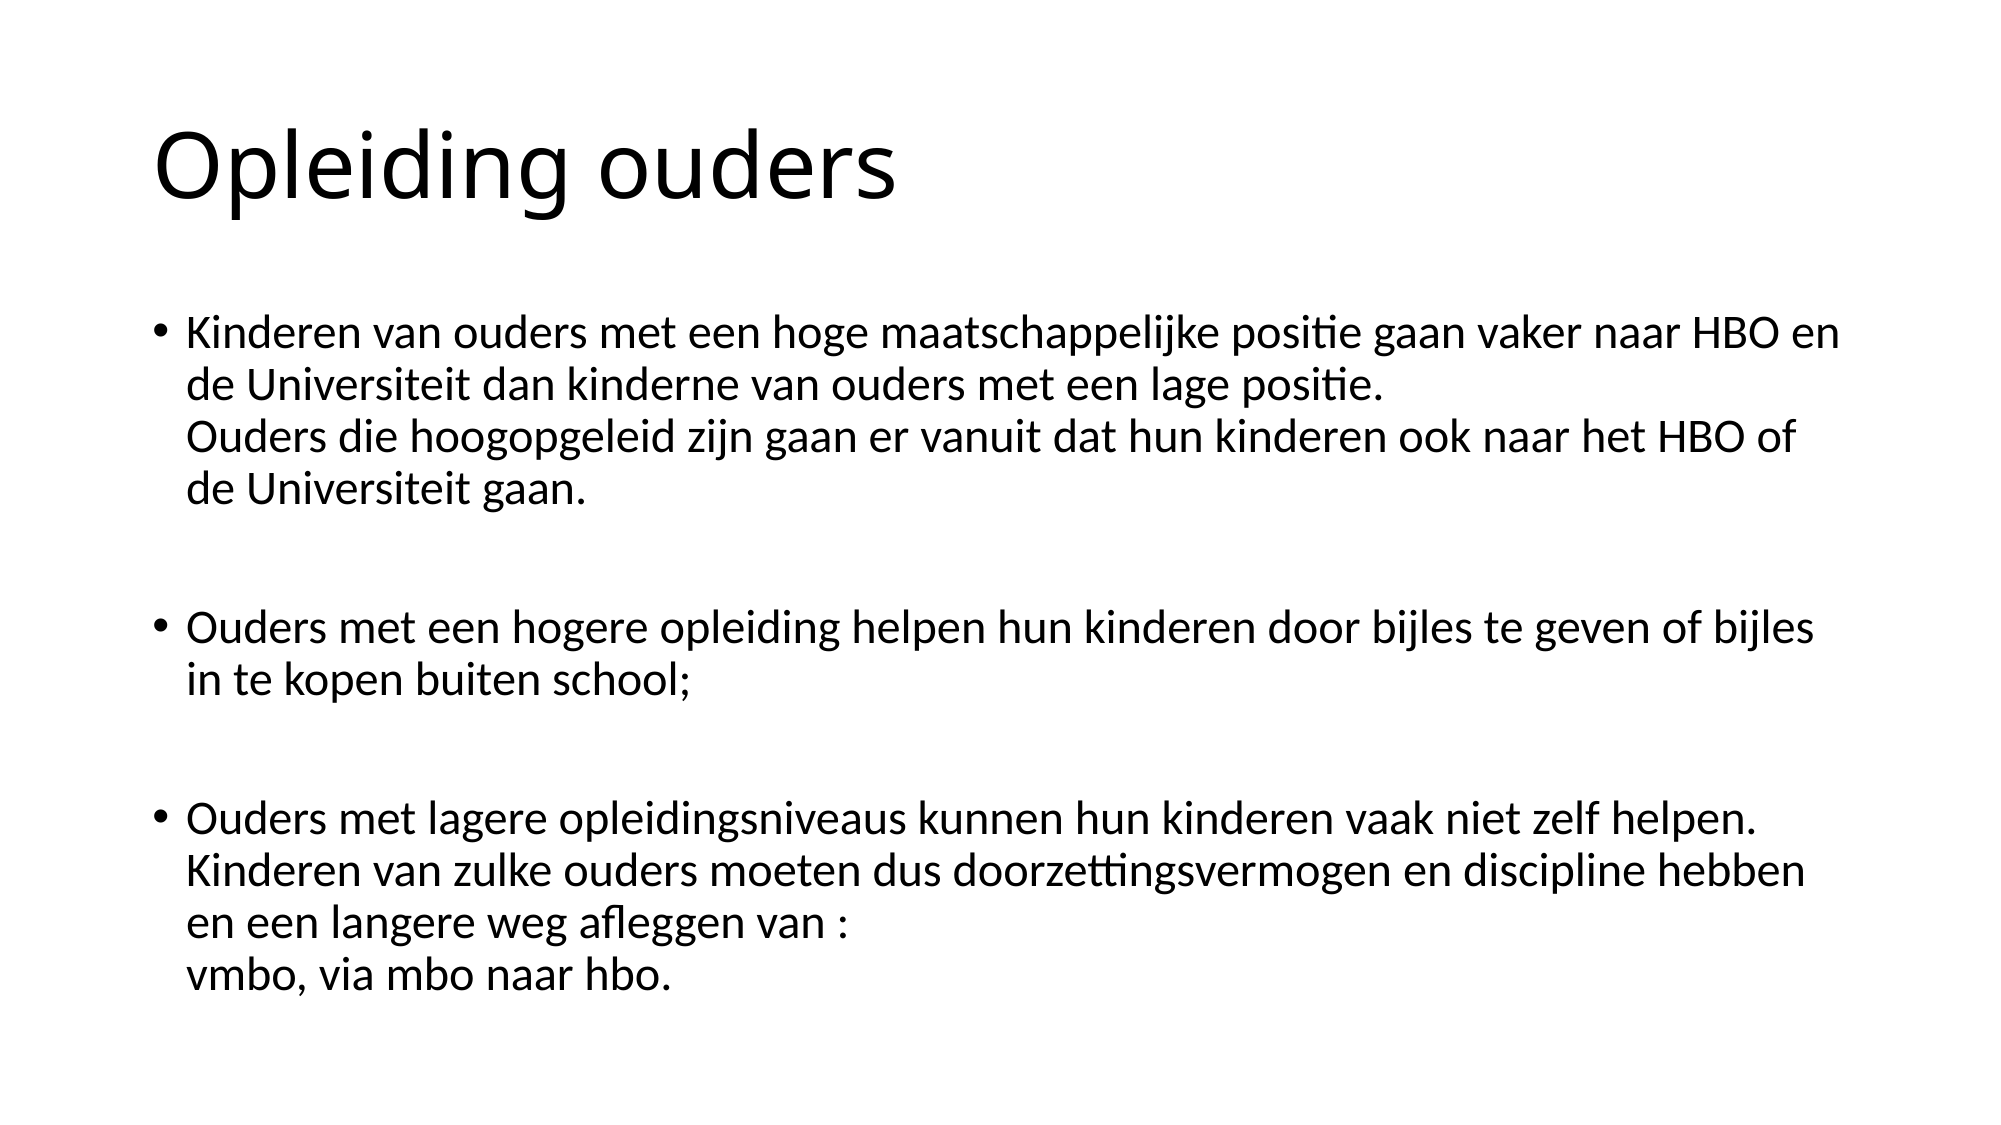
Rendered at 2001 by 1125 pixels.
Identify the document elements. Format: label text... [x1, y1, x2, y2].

list Kinderen van ouders met een hoge maatschappelijke positie gaan vaker naar HBO en de Universiteit dan kinderne van ouders met een lage positie. Ouders die hoogopgeleid zijn gaan er vanuit dat hun kinderen ook naar het HBO of de Universiteit gaan. Ouders met een hogere opleiding helpen hun kinderen door bijles te geven of bijles in te kopen buiten school; Ouders met lagere opleidingsniveaus kunnen hun kinderen vaak niet zelf helpen. Kinderen van zulke ouders moeten dus doorzettingsvermogen en discipline hebben en een langere weg afleggen van : vmbo, via mbo naar hbo. [137, 299, 1863, 1014]
title Opleiding ouders [137, 59, 1863, 278]
